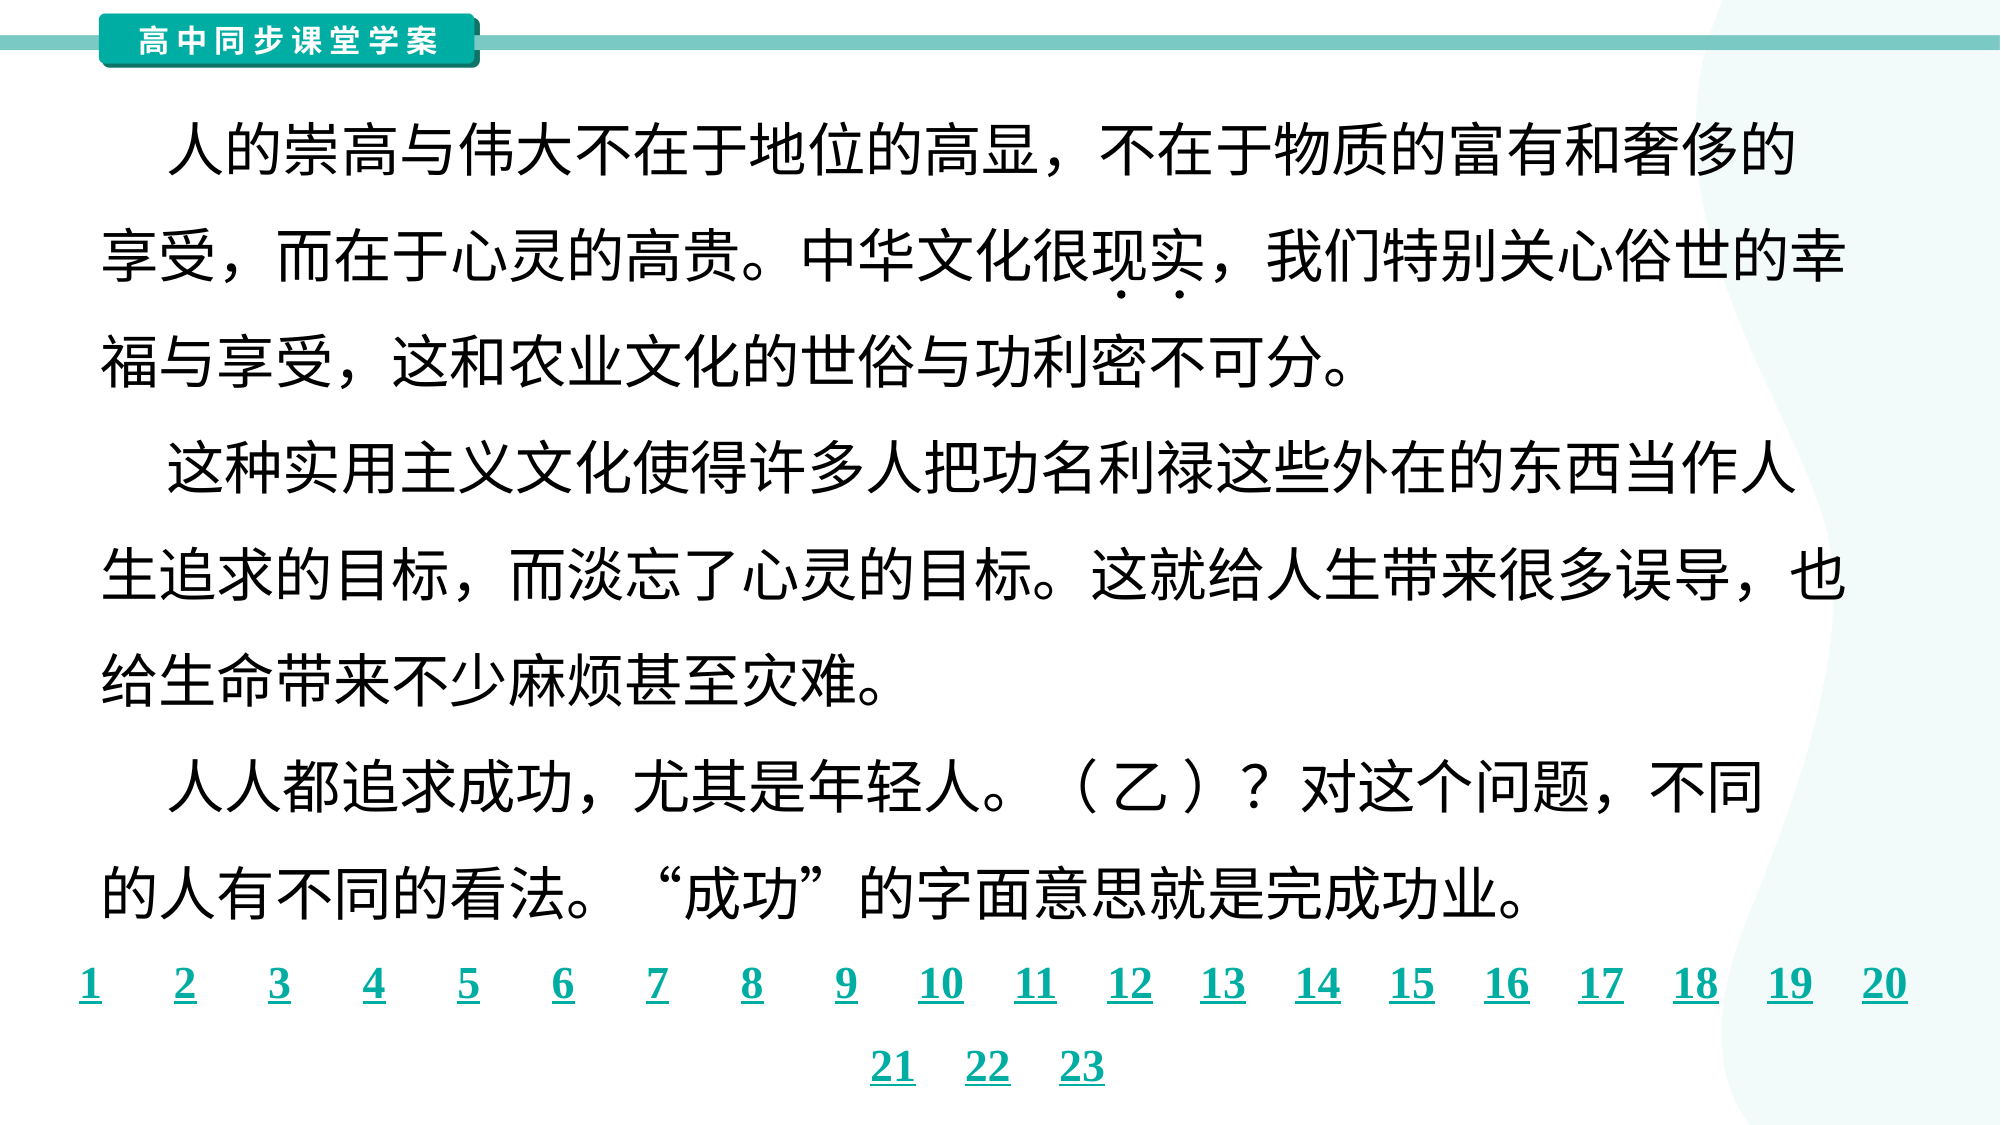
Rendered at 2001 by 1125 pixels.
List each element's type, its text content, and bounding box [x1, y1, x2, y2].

text_box [1117, 290, 1126, 299]
text_box [1175, 290, 1184, 299]
text_box 人的崇高与伟大不在于地位的高显，不在于物质的富有和奢侈的 享受，而在于心灵的高贵。中华文化很现实，我们特别关心俗世的幸 福与享受，这和农业文化的世俗与功利密不可分。 这种实用主义文化使得许多人把功名利禄这些外在的东西当作人 生追求的目标，而淡忘了心灵的目标。这就给人生带来很多误导，也 给生命带来不少麻烦甚至灾难。 人人都追求成功，尤其是年轻人。（ 乙 ）？对这个问题，不同 的人有不同的看法。“成功”的字面意思就是完成功业。 [100, 76, 1899, 927]
picture [0, 0, 2000, 1125]
